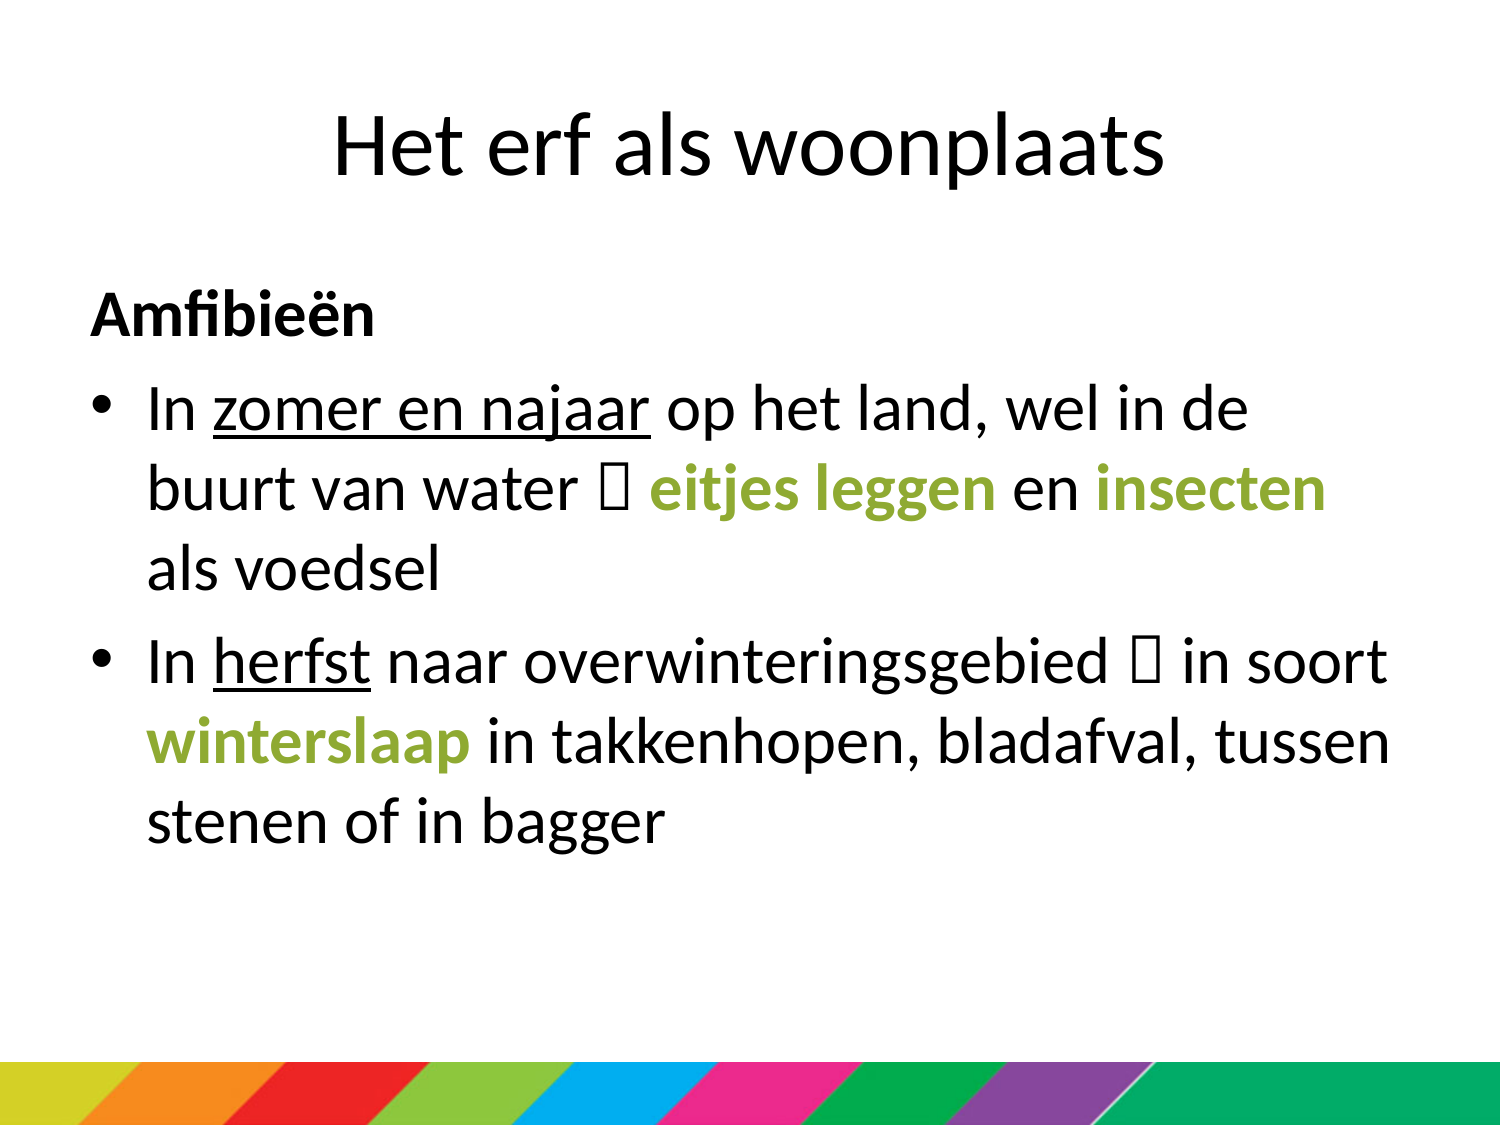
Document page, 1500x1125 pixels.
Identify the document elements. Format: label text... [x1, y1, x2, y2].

picture [656, 1062, 1500, 1125]
list Amfibieën In zomer en najaar op het land, wel in de buurt van water  eitjes leggen en insecten als voedsel In herfst naar overwinteringsgebied  in soort winterslaap in takkenhopen, bladafval, tussen stenen of in bagger [75, 262, 1425, 1005]
title Het erf als woonplaats [75, 45, 1425, 233]
picture [0, 1062, 574, 1125]
